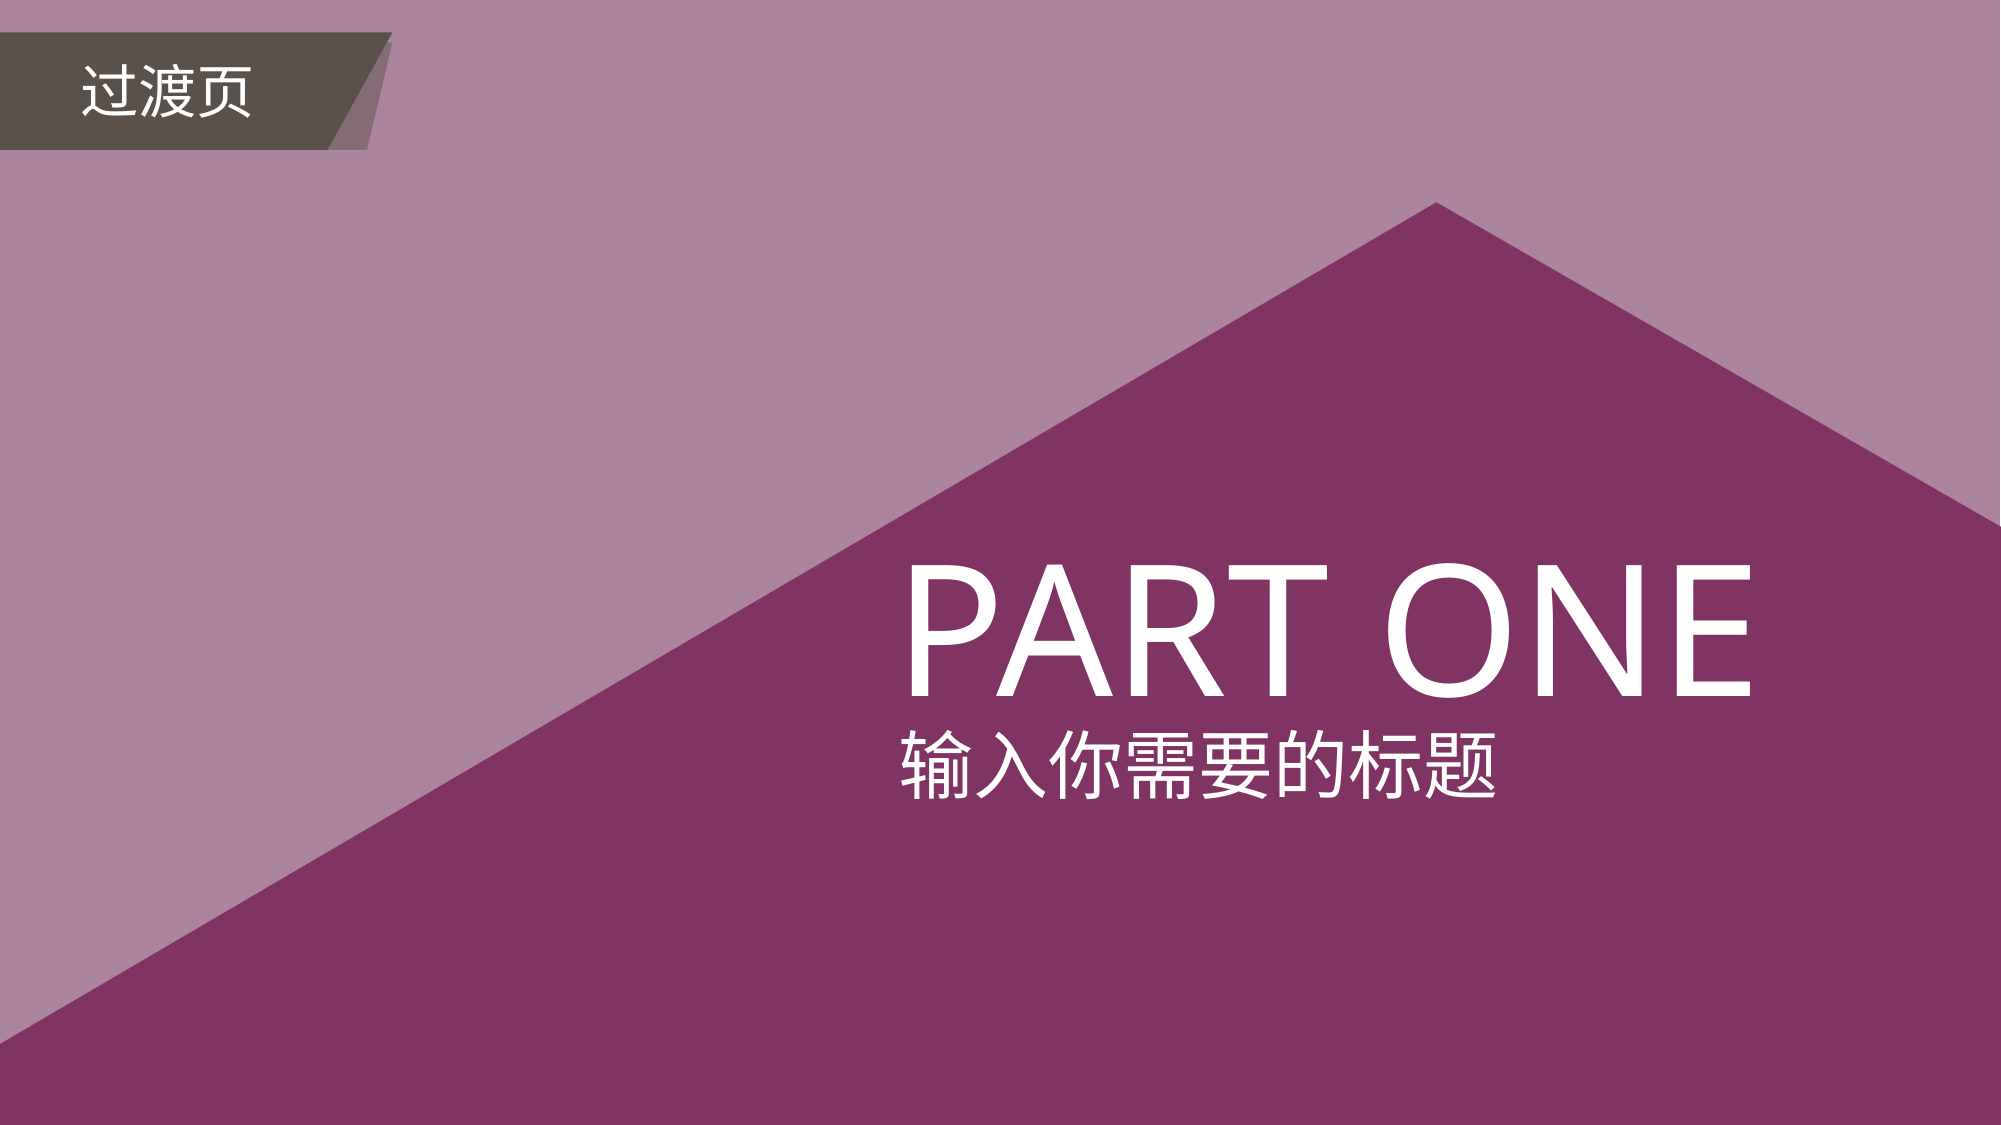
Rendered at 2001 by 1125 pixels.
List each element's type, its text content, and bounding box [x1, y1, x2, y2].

text_box [329, 41, 394, 151]
text_box 过渡页 [0, 48, 338, 133]
picture [0, 202, 2000, 1125]
text_box [0, 31, 395, 151]
